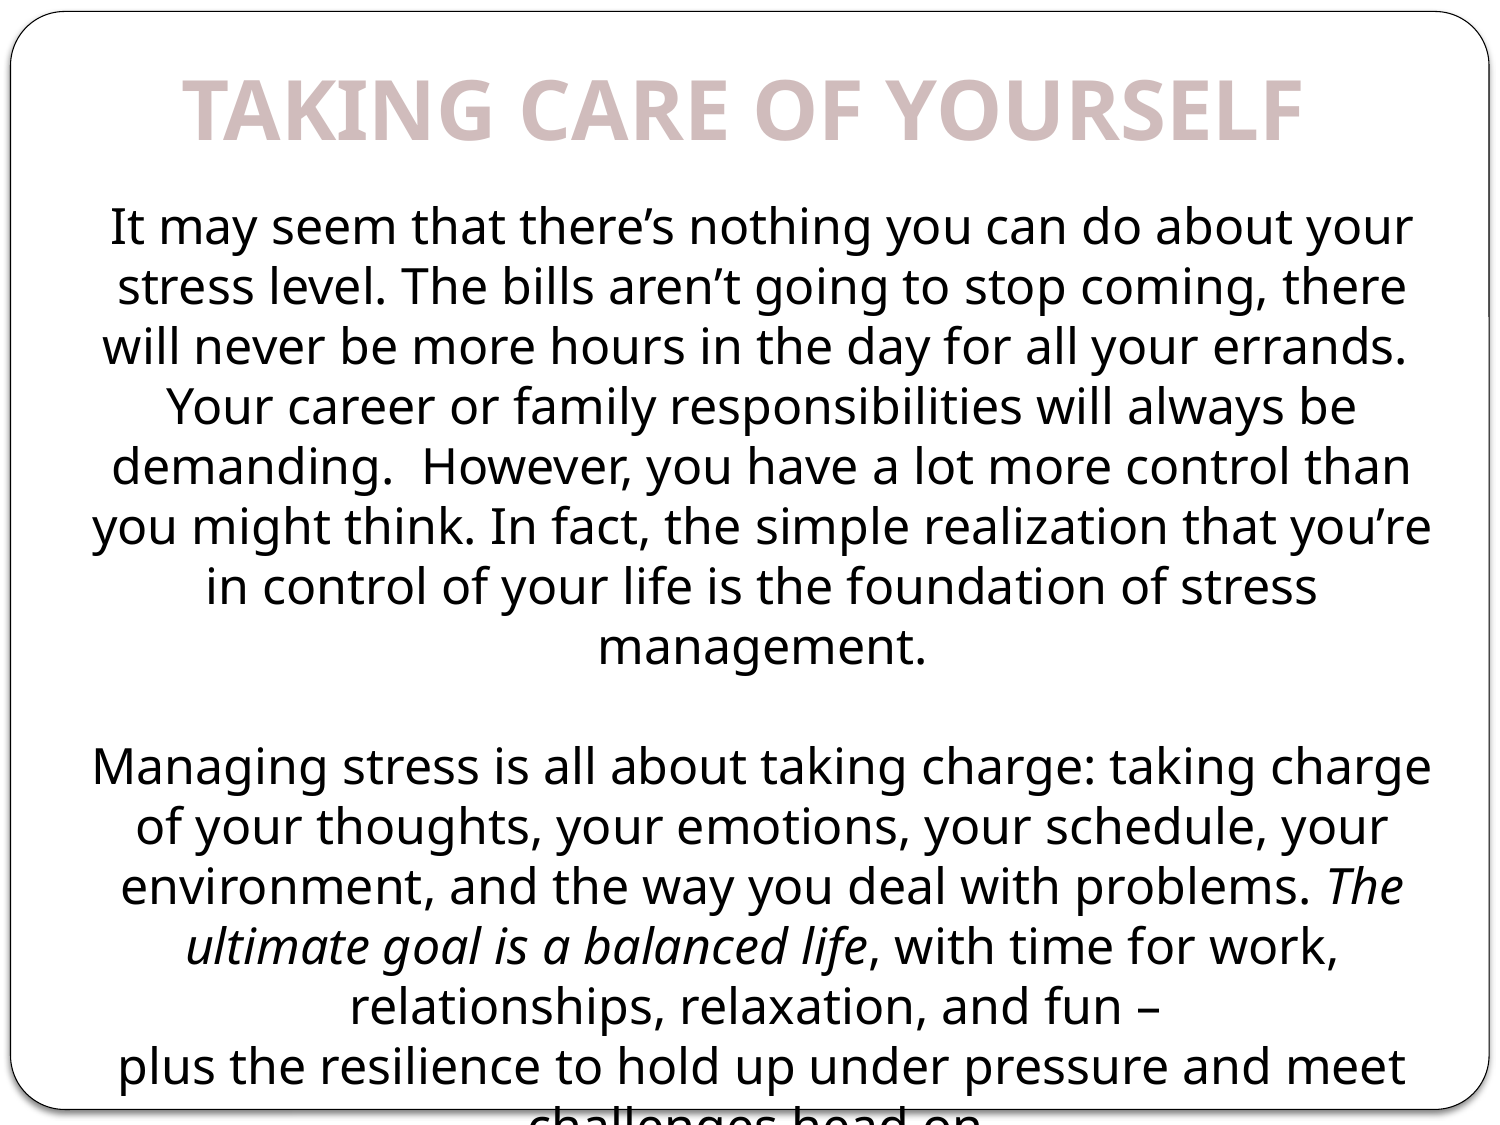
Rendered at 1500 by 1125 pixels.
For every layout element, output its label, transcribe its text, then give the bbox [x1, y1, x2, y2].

text_box It may seem that there’s nothing you can do about your stress level. The bills aren’t going to stop coming, there will never be more hours in the day for all your errands. Your career or family responsibilities will always be demanding. However, you have a lot more control than you might think. In fact, the simple realization that you’re in control of your life is the foundation of stress management. Managing stress is all about taking charge: taking charge of your thoughts, your emotions, your schedule, your environment, and the way you deal with problems. The ultimate goal is a balanced life, with time for work, relationships, relaxation, and fun – plus the resilience to hold up under pressure and meet challenges head on. [62, 187, 1463, 1125]
text_box Taking care of yourself [74, 50, 1413, 165]
